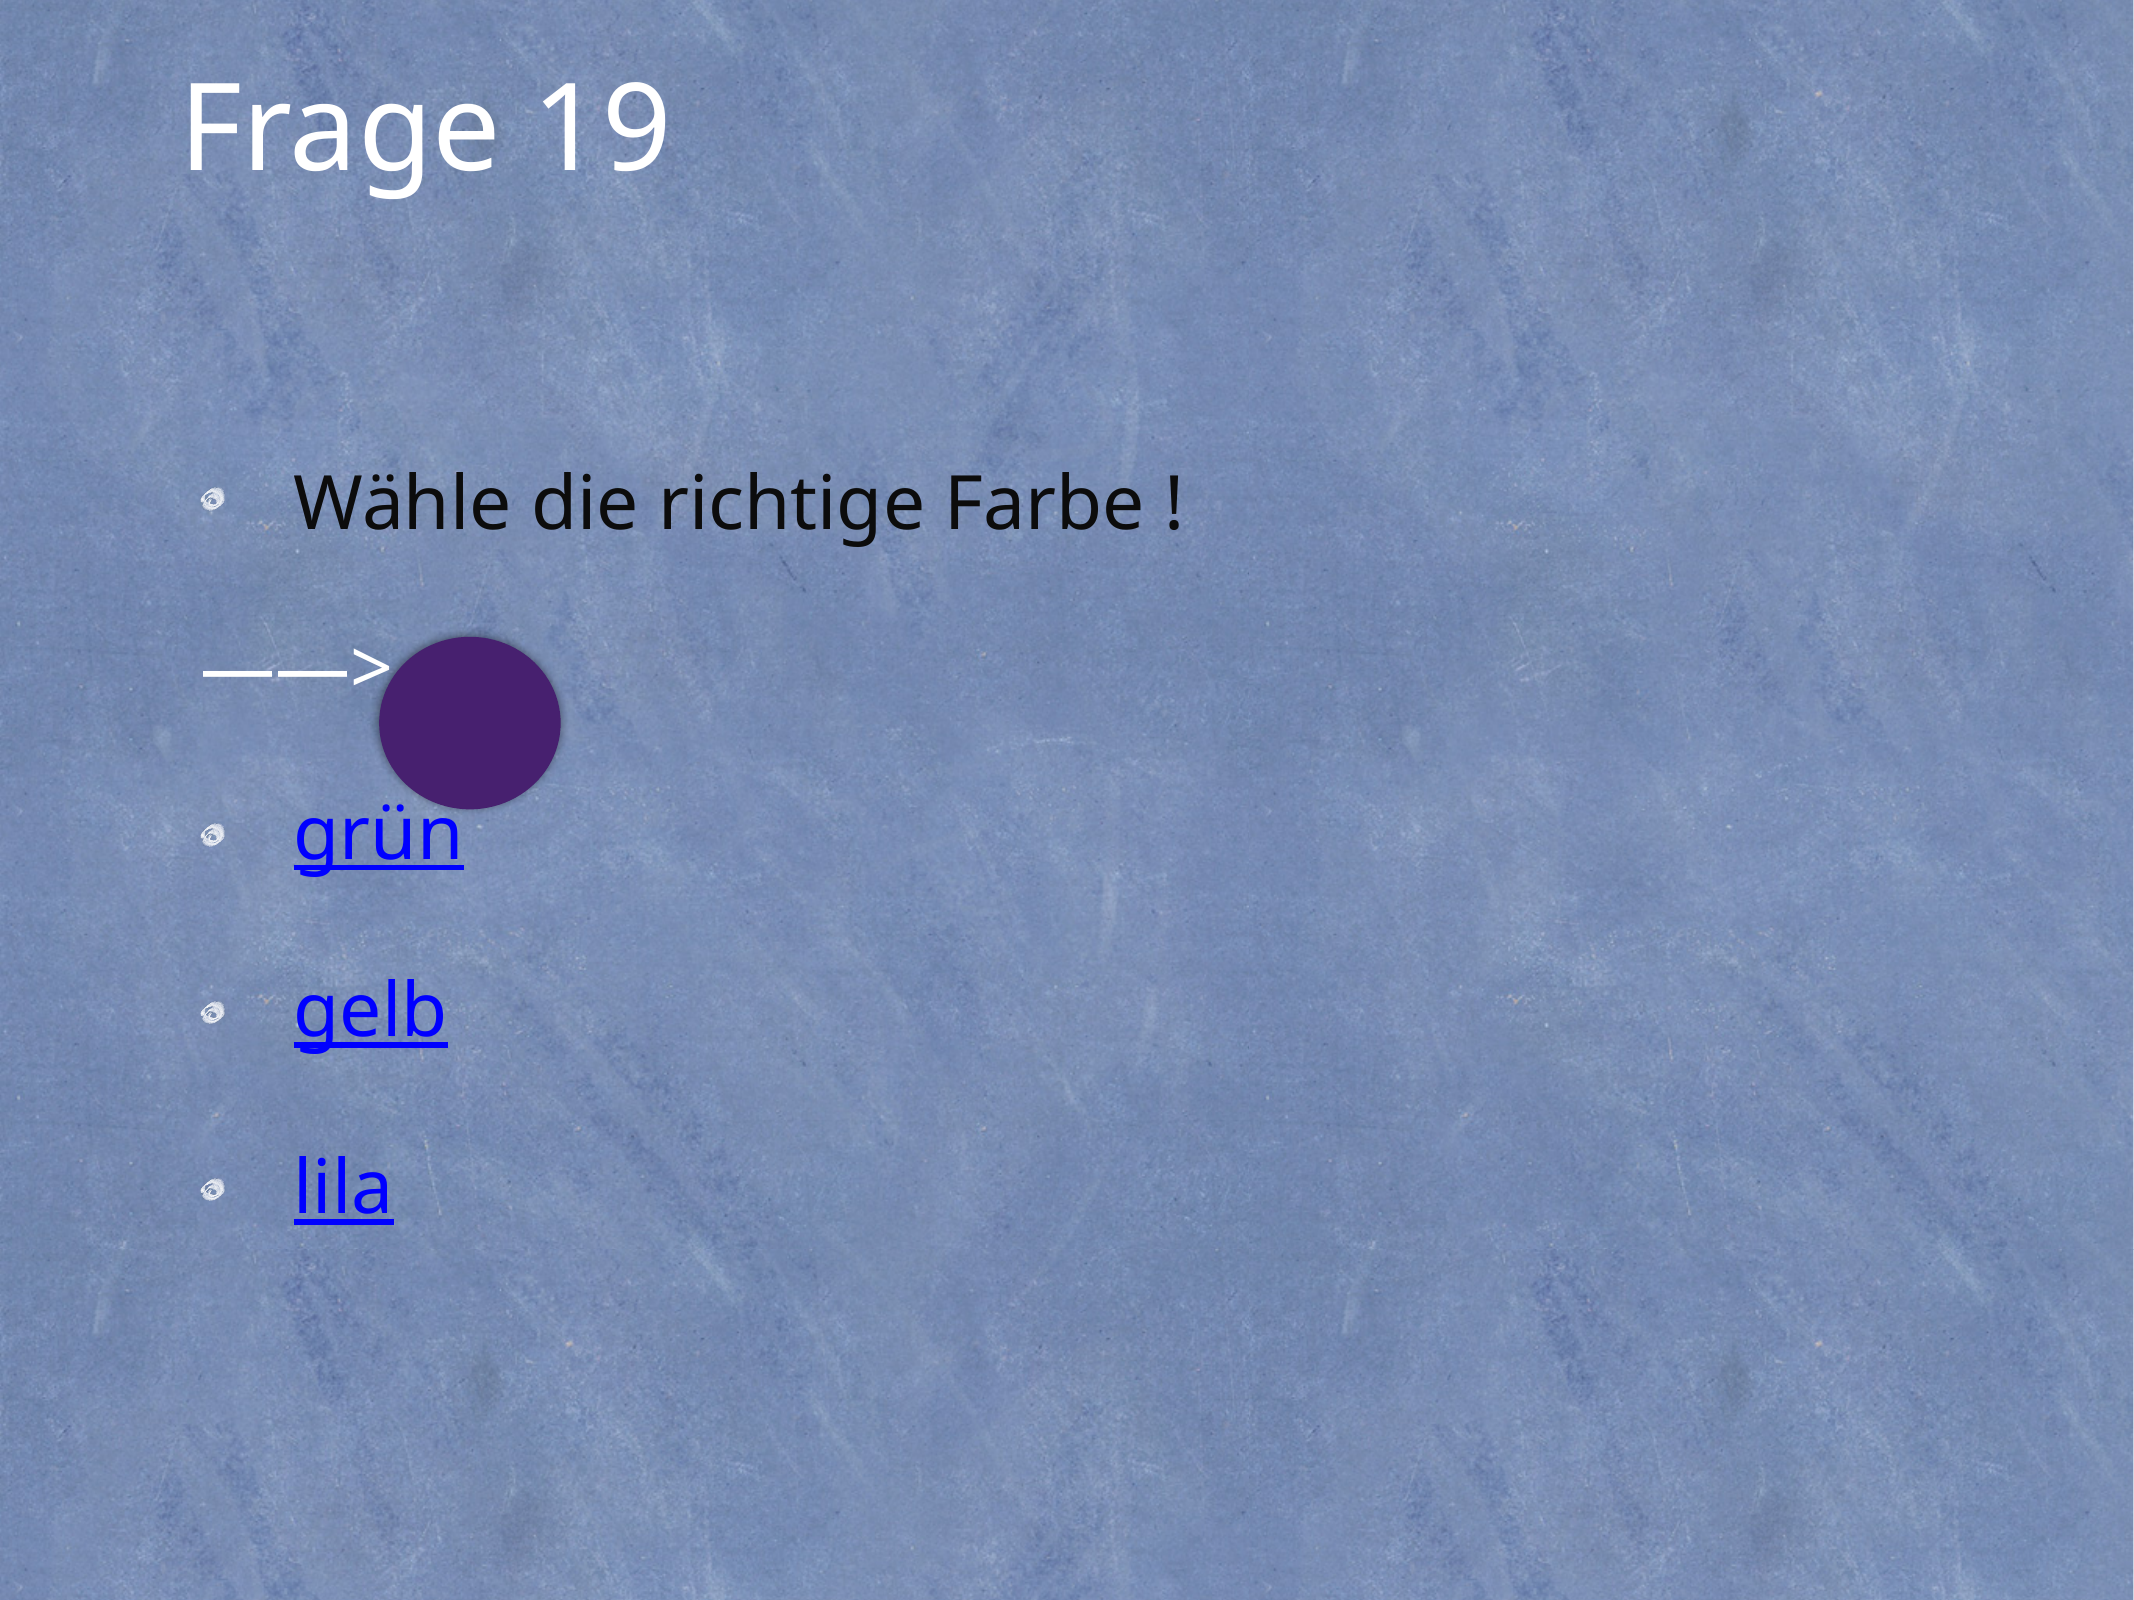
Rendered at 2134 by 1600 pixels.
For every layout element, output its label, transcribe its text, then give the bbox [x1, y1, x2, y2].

title Frage 19 [170, 35, 1592, 209]
picture [0, 0, 2134, 1600]
subtitle Wähle die richtige Farbe ! ——> grün gelb lila [191, 445, 1909, 1388]
text_box [379, 636, 561, 810]
